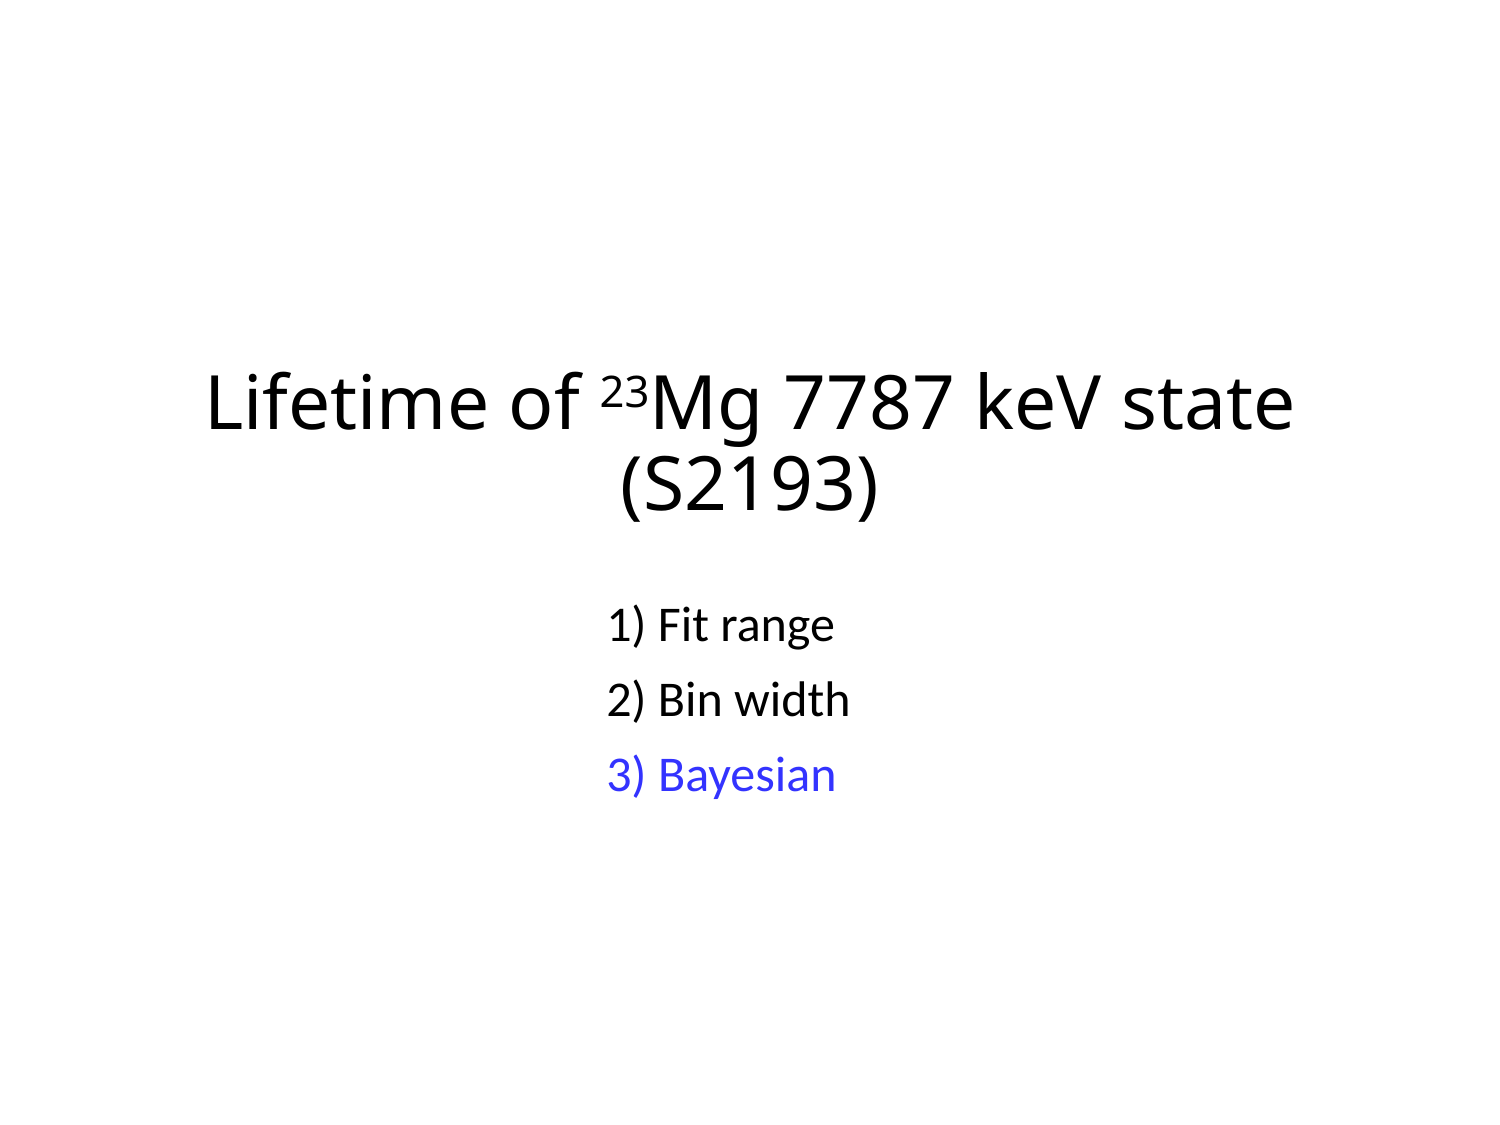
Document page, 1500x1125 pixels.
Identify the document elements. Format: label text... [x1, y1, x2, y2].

subtitle 1) Fit range 2) Bin width 3) Bayesian [591, 590, 1313, 863]
title Lifetime of 23Mg 7787 keV state (S2193) [112, 184, 1388, 535]
